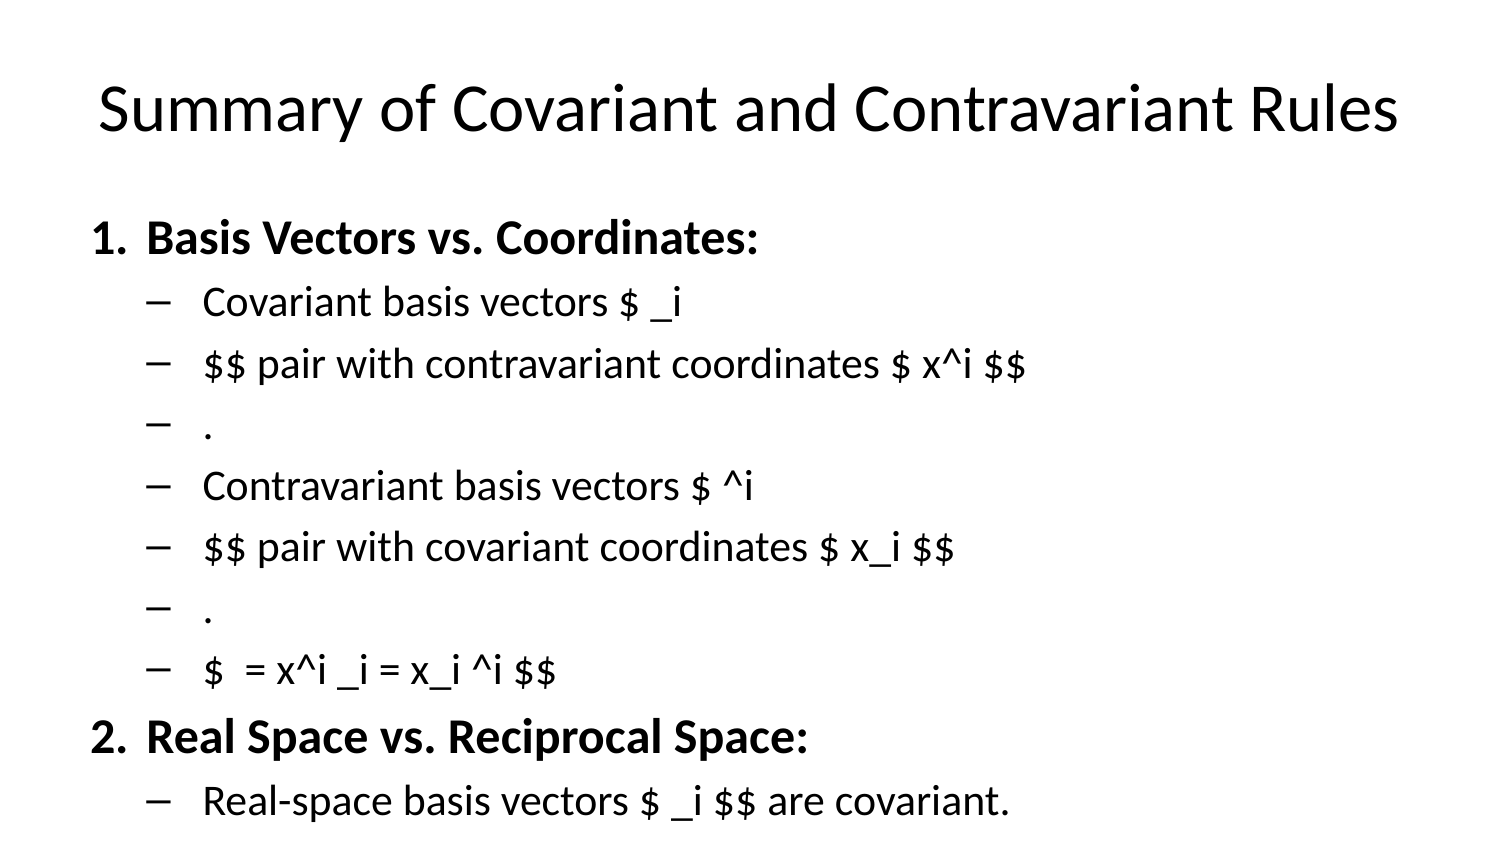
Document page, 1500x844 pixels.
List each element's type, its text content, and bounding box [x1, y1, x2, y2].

title Summary of Covariant and Contravariant Rules [75, 33, 1425, 175]
list Basis Vectors vs. Coordinates: Covariant basis vectors $ _i $$ pair with contravariant coordinates $ x^i $$ . Contravariant basis vectors $ ^i $$ pair with covariant coordinates $ x_i $$ . $ = x^i _i = x_i ^i $$ Real Space vs. Reciprocal Space: Real-space basis vectors $ _i $$ are covariant. Reciprocal-space basis vectors $ ^i $$ are contravariant. Differentiation: Derivatives can change covariance/contravariance. $ $$ (gradient wrt contravariant coord) is covariant. Metric Tensor ($ g_{ij} $$, $ g^{ij} $$): Used to “raise” and “lower” indices (convert between covariant and contravariant components). $ X_i = g_{ij} X^j $$ (lowers index) $ X^i = g^{ij} X_j $$ (raises index) [75, 196, 1425, 754]
